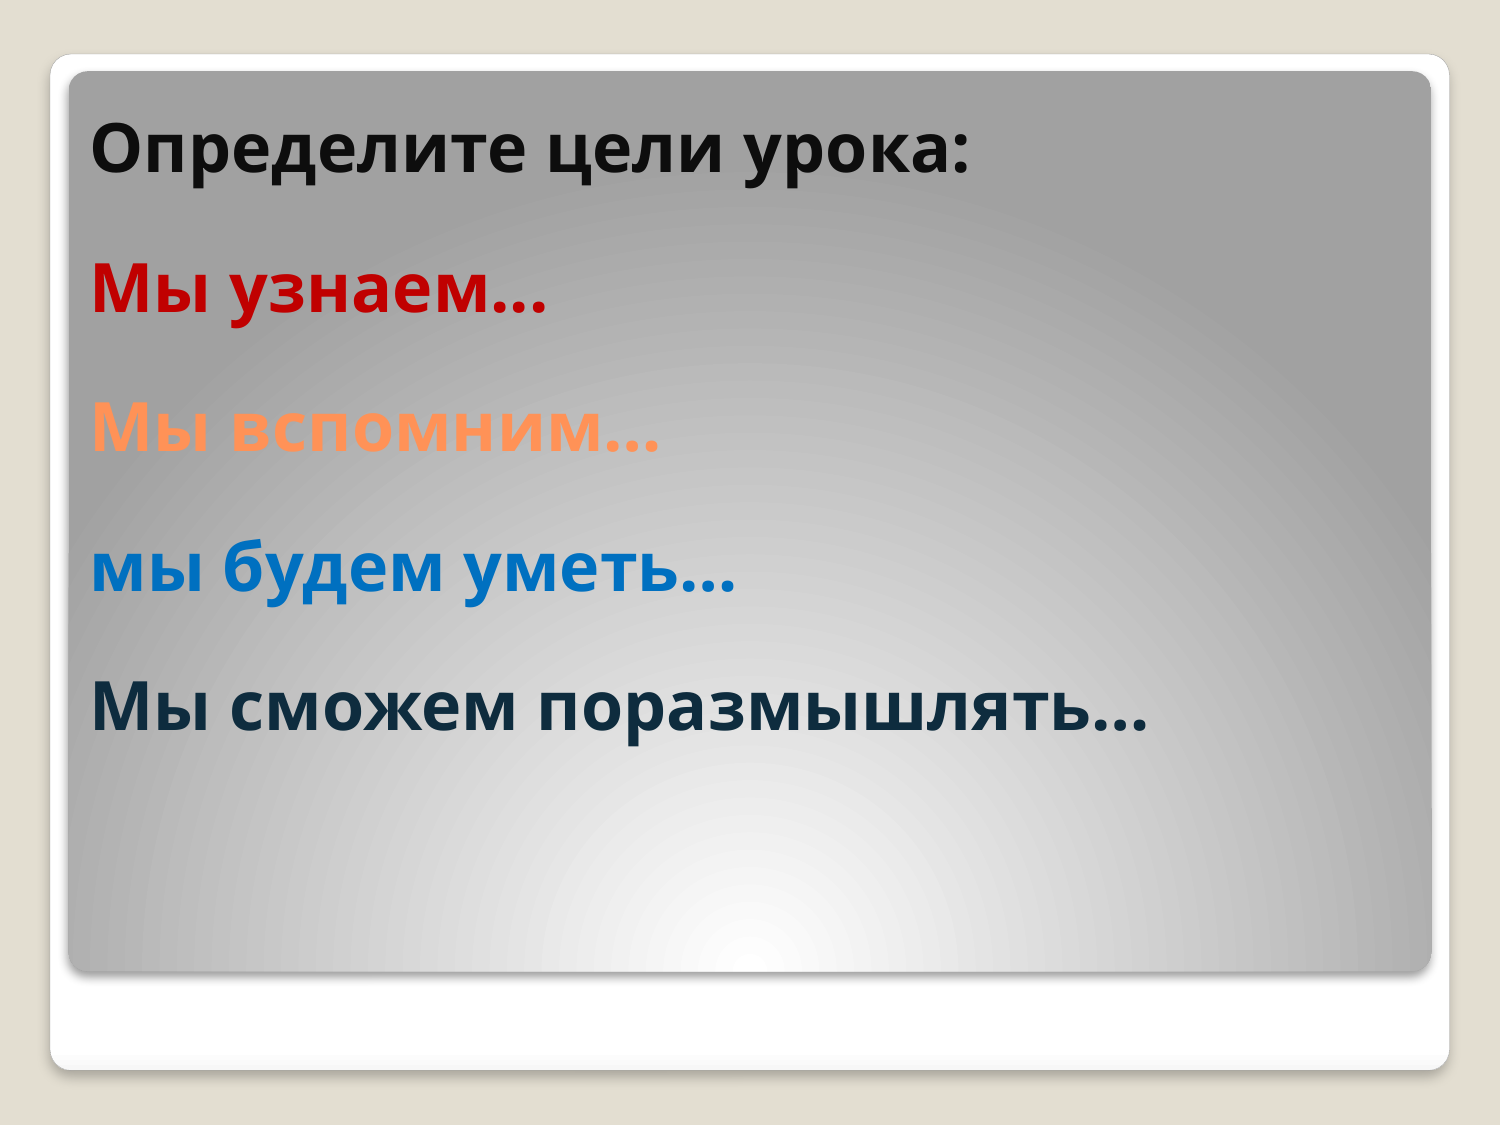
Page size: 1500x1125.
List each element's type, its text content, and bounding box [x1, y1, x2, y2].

title Определите цели урока: Мы узнаем... Мы вспомним… мы будем уметь… Мы сможем поразмышлять… [75, 45, 1425, 1047]
